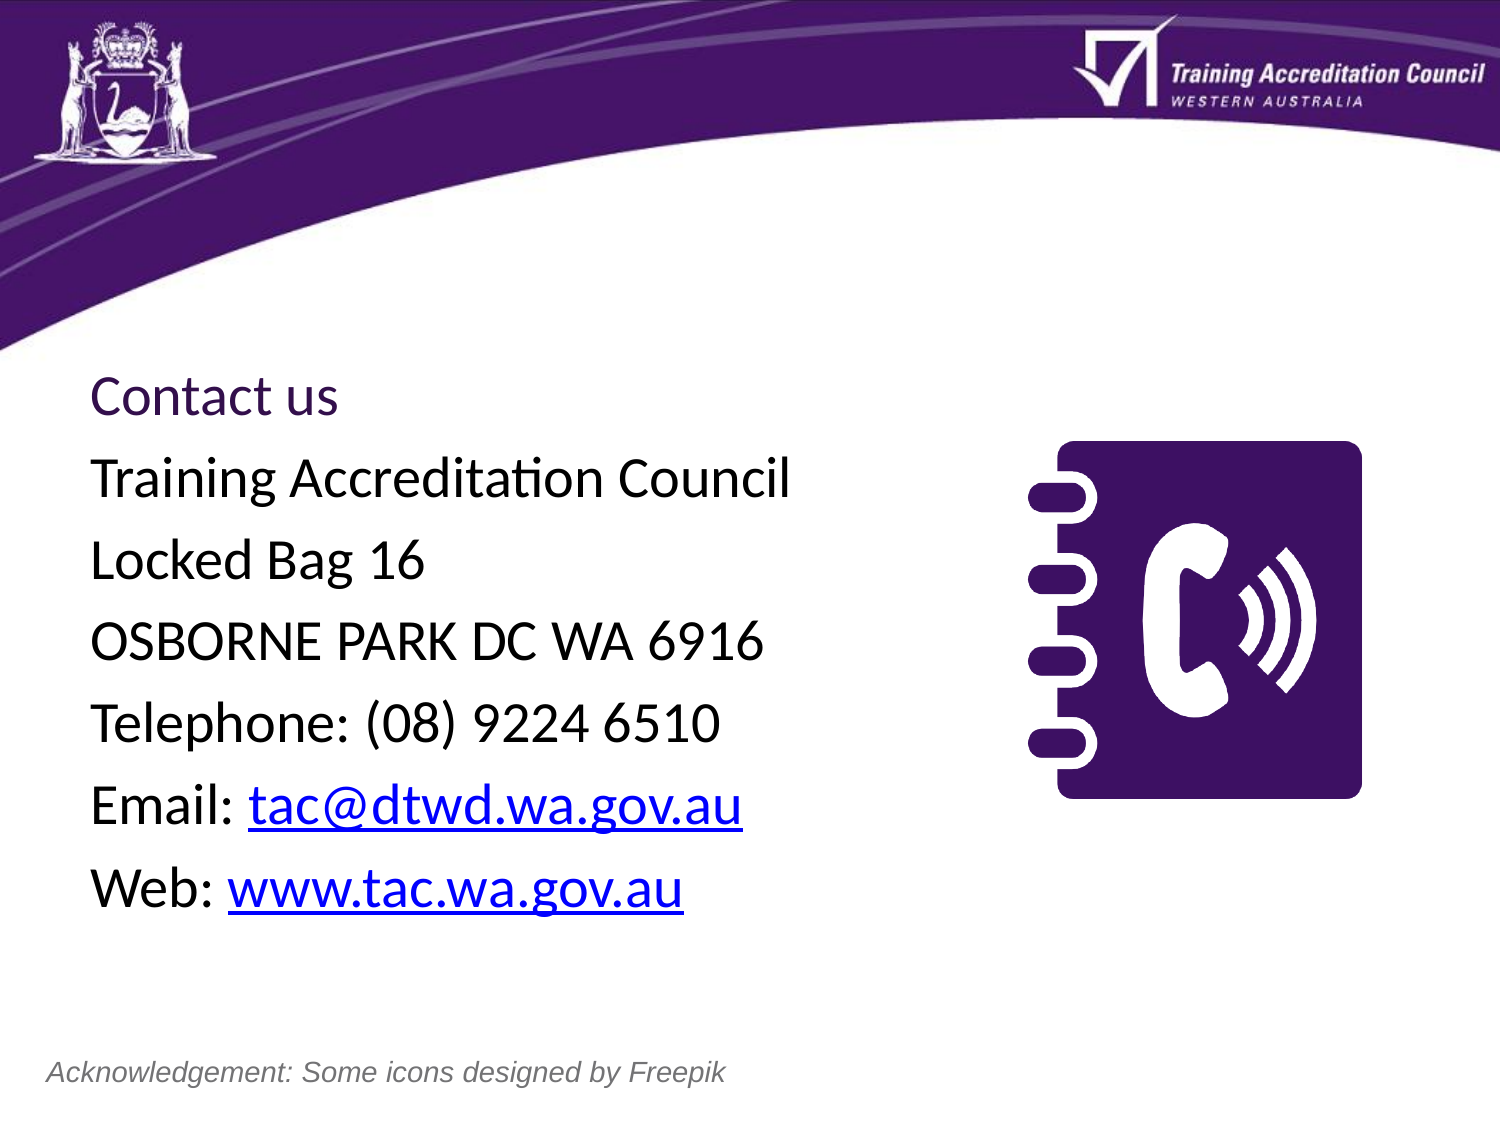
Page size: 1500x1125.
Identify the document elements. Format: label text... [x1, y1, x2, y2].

text_box Acknowledgement: Some icons designed by Freepik [31, 1045, 822, 1096]
list Contact us ​Training Accreditation Council Locked Bag 16 OSBORNE PARK DC WA 6916 Telephone: (08) 9224 6510 Email: tac@dtwd.wa.gov.au Web: www.tac.wa.gov.au ​ [75, 349, 1425, 1005]
picture [0, 0, 1500, 1125]
